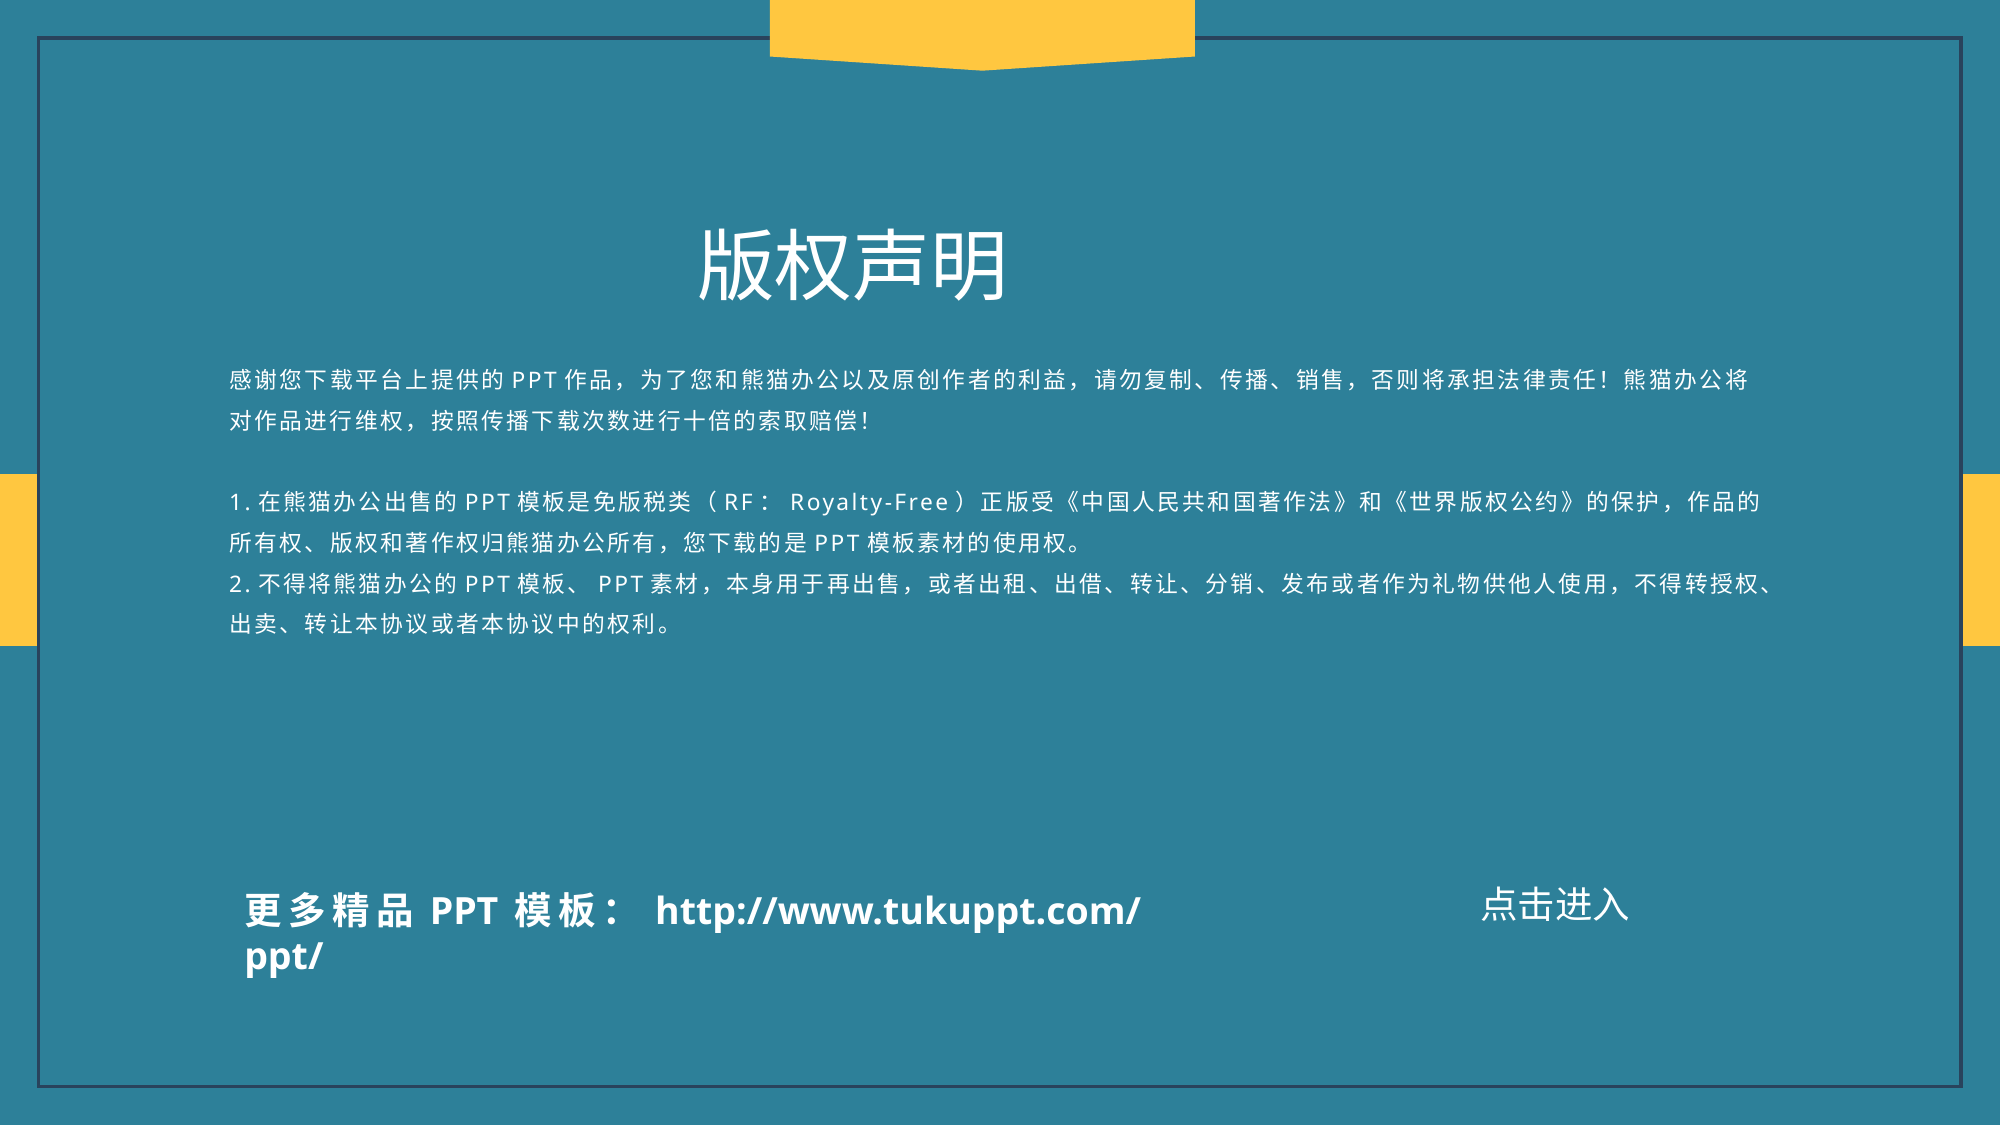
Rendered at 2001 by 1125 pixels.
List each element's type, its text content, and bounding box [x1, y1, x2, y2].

text_box 版权声明 感谢您下载平台上提供的PPT作品，为了您和熊猫办公以及原创作者的利益，请勿复制、传播、销售，否则将承担法律责任！熊猫办公将对作品进行维权，按照传播下载次数进行十倍的索取赔偿！ 1.在熊猫办公出售的PPT模板是免版税类（RF：Royalty-Free）正版受《中国人民共和国著作法》和《世界版权公约》的保护，作品的所有权、版权和著作权归熊猫办公所有，您下载的是PPT模板素材的使用权。 2.不得将熊猫办公的PPT模板、PPT素材，本身用于再出售，或者出租、出借、转让、分销、发布或者作为礼物供他人使用，不得转授权、出卖、转让本协议或者本协议中的权利。 [214, 153, 1786, 746]
text_box 点击进入 [1465, 873, 1646, 934]
text_box [768, 0, 1197, 72]
text_box 更多精品PPT模板：http://www.tukuppt.com/ppt/ [229, 879, 1157, 940]
